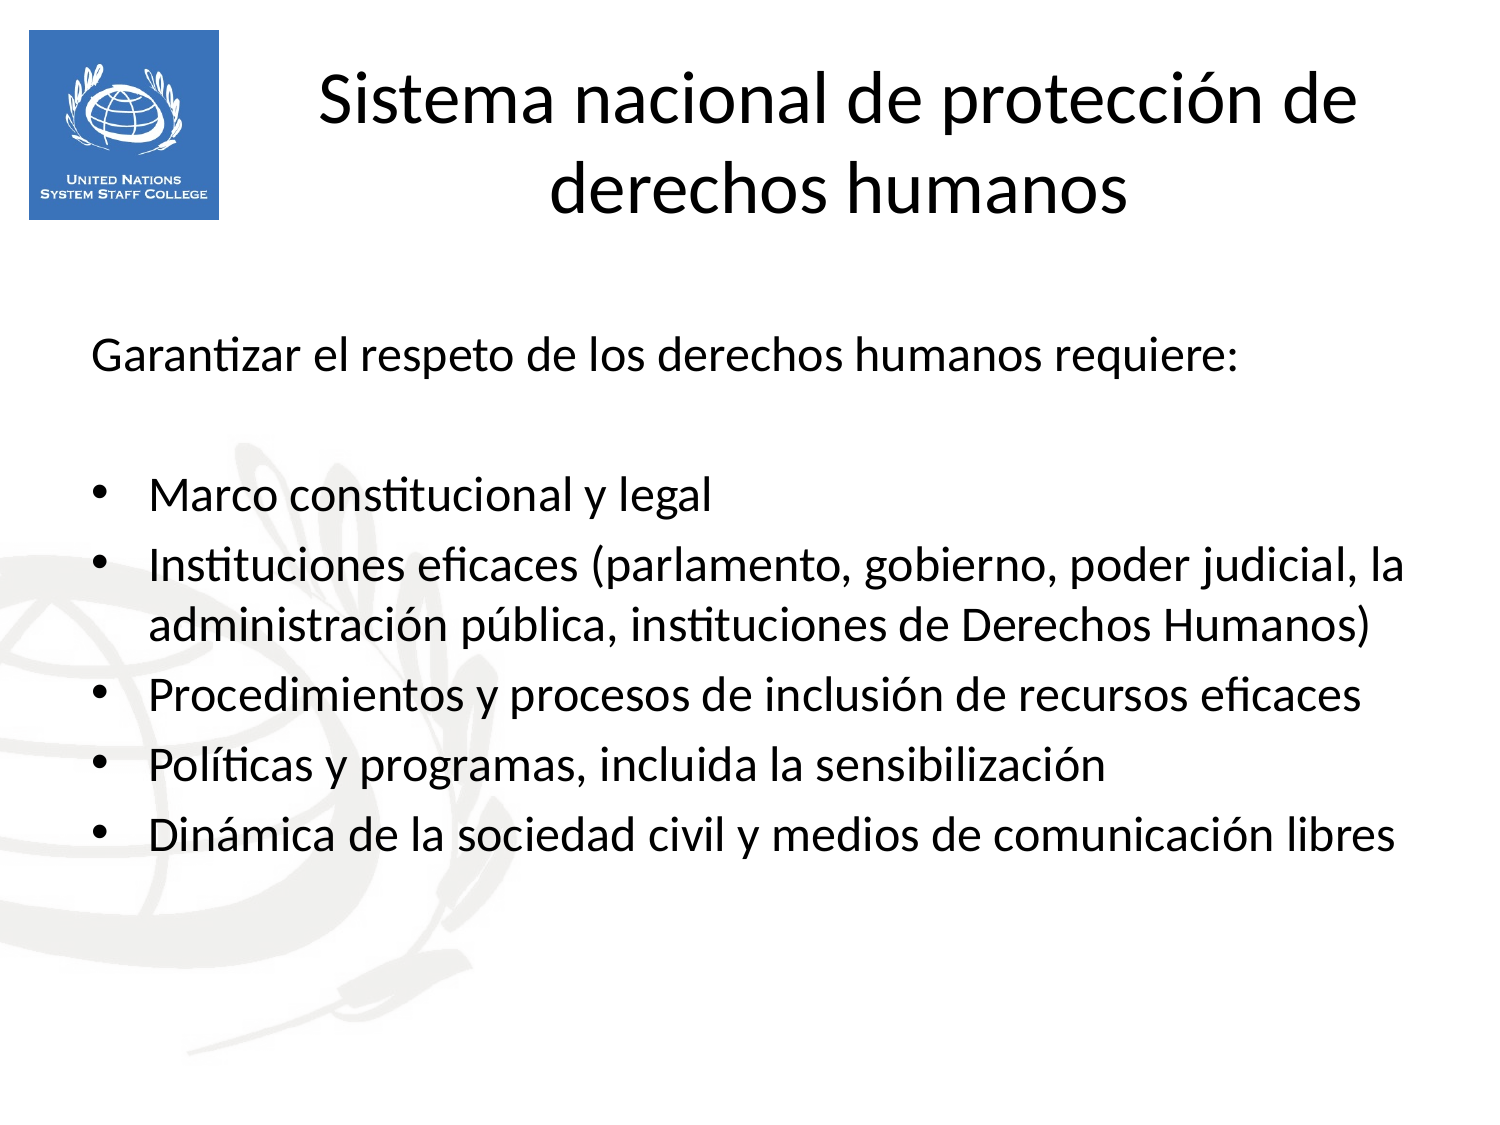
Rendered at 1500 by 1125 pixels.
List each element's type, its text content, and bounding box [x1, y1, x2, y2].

picture [29, 30, 219, 220]
list Garantizar el respeto de los derechos humanos requiere: Marco constitucional y legal Instituciones eficaces (parlamento, gobierno, poder judicial, la administración pública, instituciones de Derechos Humanos) Procedimientos y procesos de inclusión de recursos eficaces Políticas y programas, incluida la sensibilización Dinámica de la sociedad civil y medios de comunicación libres [76, 314, 1428, 1057]
title Sistema nacional de protección de derechos humanos [253, 44, 1426, 233]
